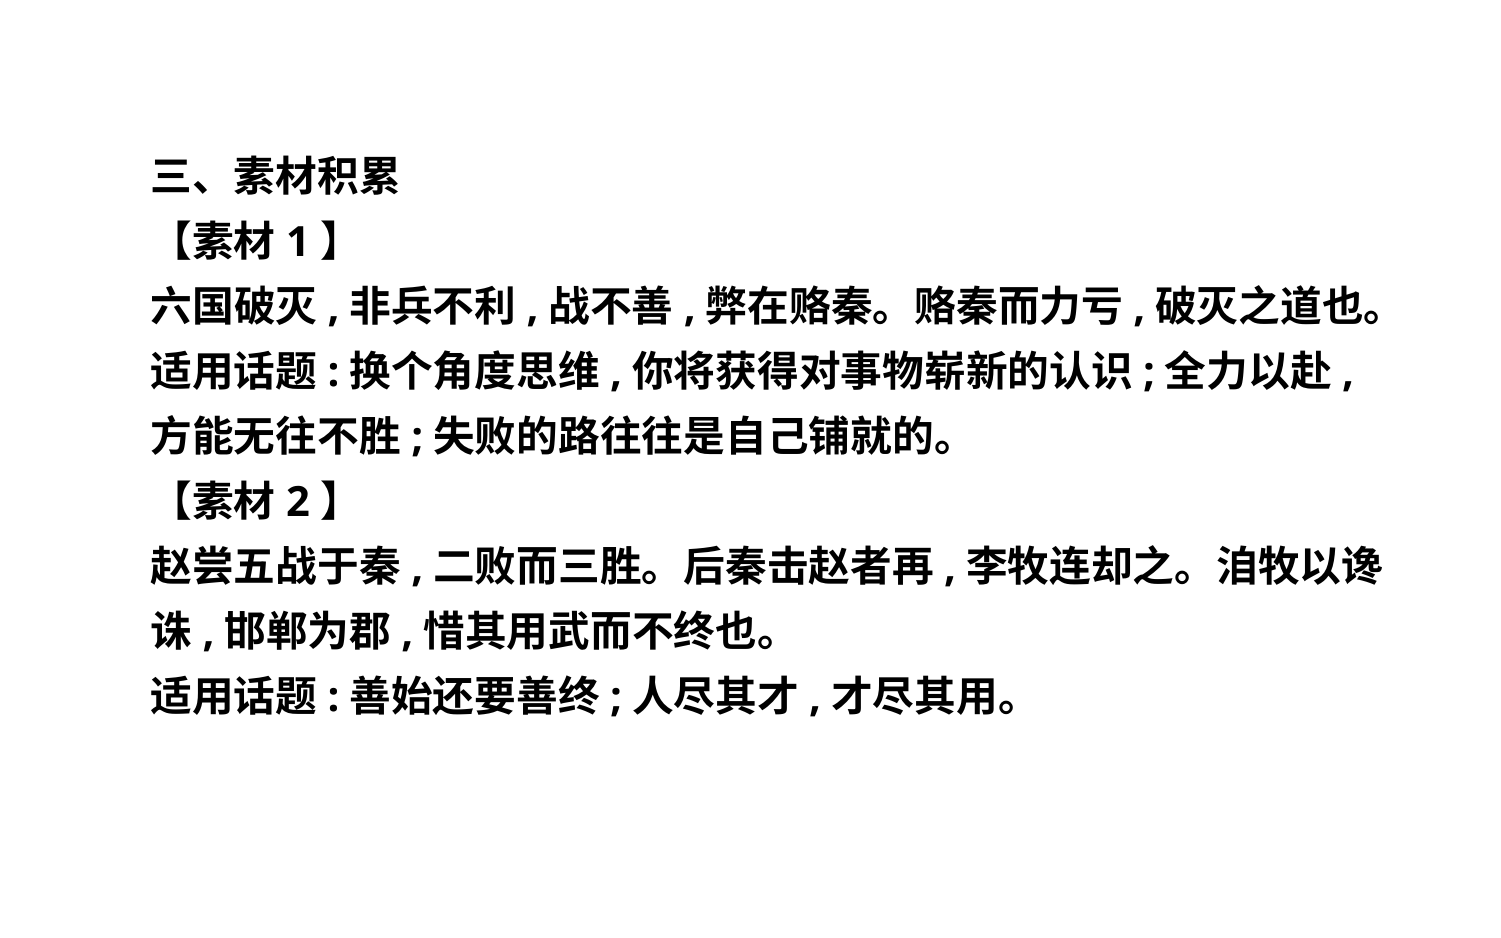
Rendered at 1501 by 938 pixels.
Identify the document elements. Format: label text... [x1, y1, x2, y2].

text_box 三、素材积累 【素材1】 六国破灭,非兵不利,战不善,弊在赂秦。赂秦而力亏,破灭之道也。 适用话题:换个角度思维,你将获得对事物崭新的认识;全力以赴,方能无往不胜;失败的路往往是自己铺就的。 【素材2】 赵尝五战于秦,二败而三胜。后秦击赵者再,李牧连却之。洎牧以谗诛,邯郸为郡,惜其用武而不终也。 适用话题:善始还要善终;人尽其才,才尽其用。 [135, 127, 1412, 728]
